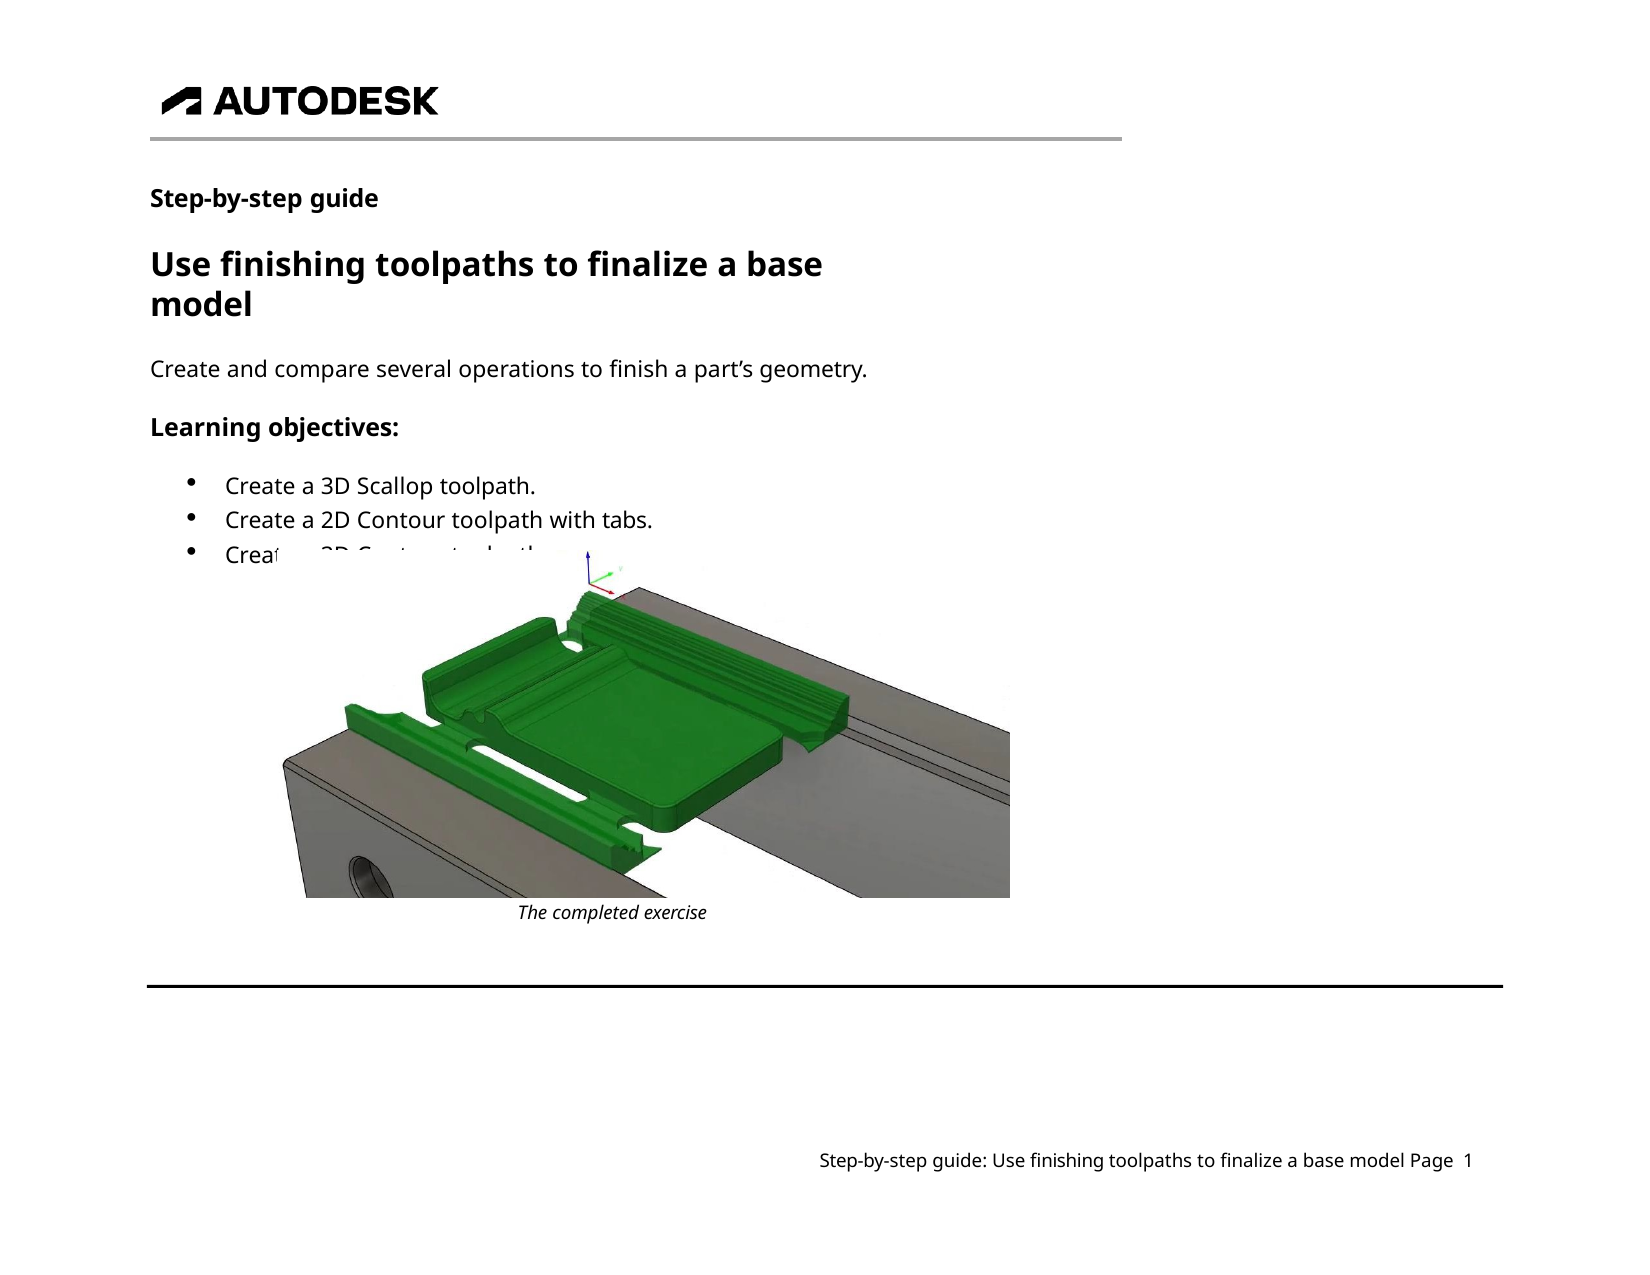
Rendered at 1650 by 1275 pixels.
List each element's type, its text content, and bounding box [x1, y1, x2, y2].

slide_number Step-by-step guide: Use finishing toolpaths to finalize a base model Page 10 [817, 1145, 1509, 1275]
text_box [146, 984, 1504, 988]
picture [277, 550, 1010, 898]
picture [161, 86, 439, 115]
text_box The completed exercise [515, 905, 728, 923]
text_box Step-by-step guide Use finishing toolpaths to finalize a base model Create and compare several operations to finish a part’s geometry. Learning objectives: Create a 3D Scallop toolpath. Create a 2D Contour toolpath with tabs. Create a 3D Contour toolpath. [147, 180, 907, 568]
